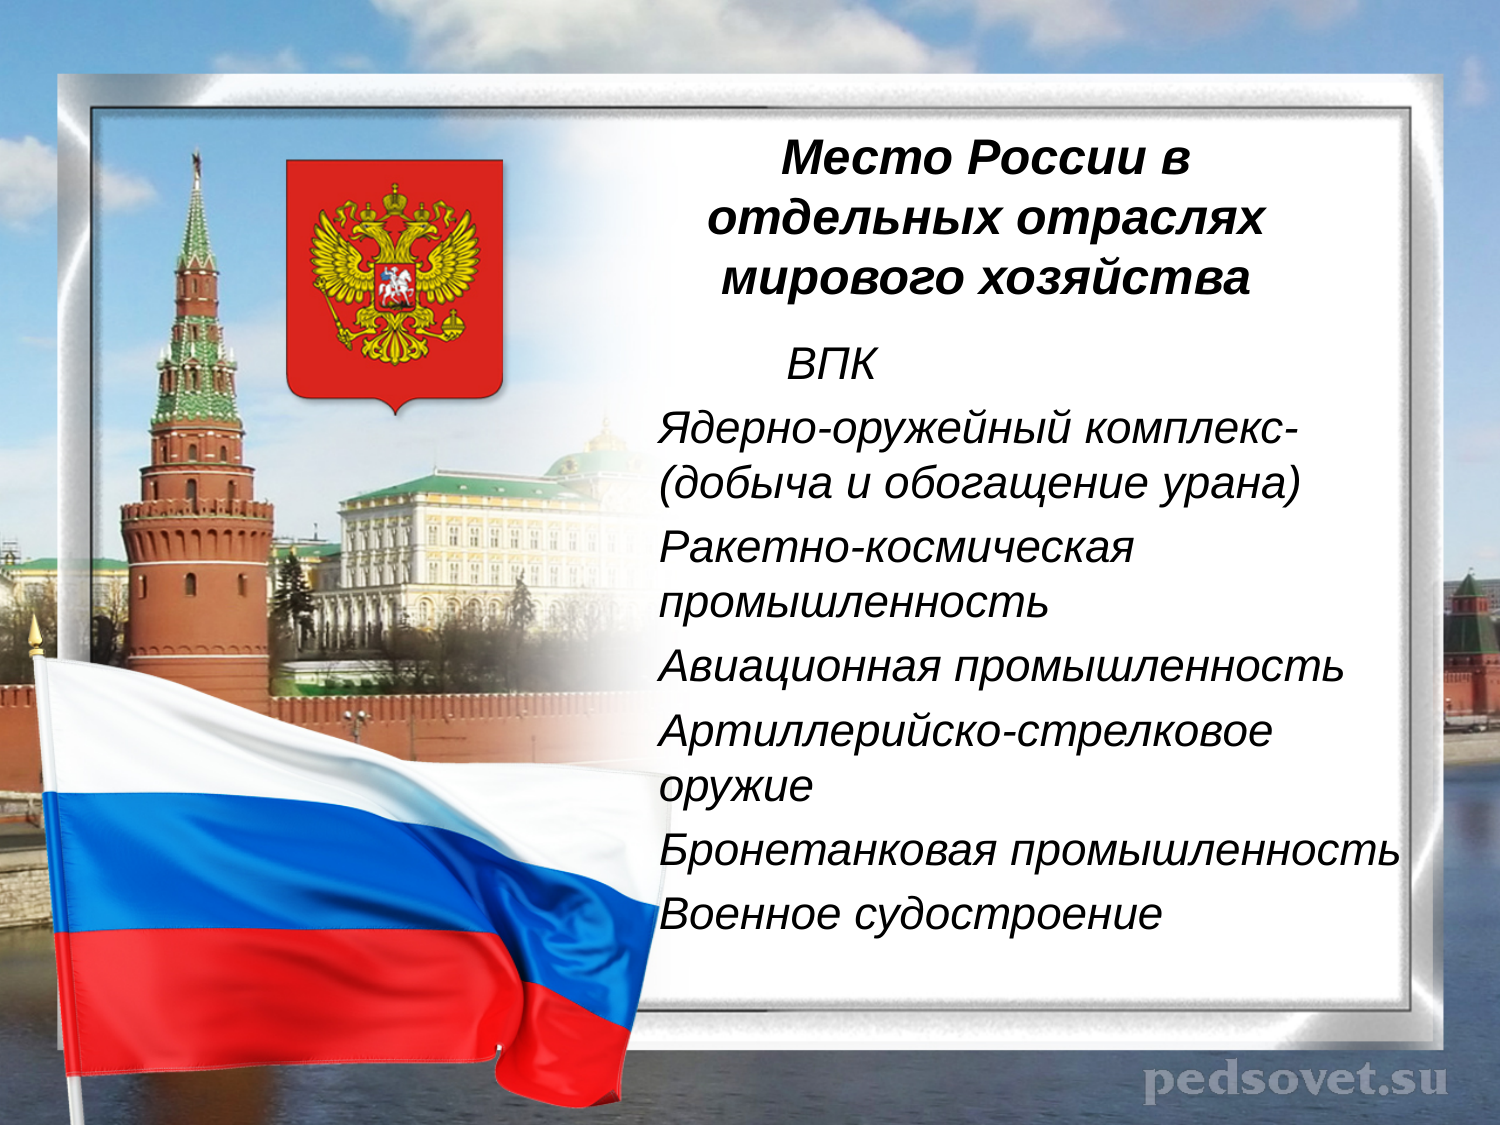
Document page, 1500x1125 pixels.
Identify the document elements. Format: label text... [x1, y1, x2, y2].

picture [0, 0, 1500, 1125]
title Место России в отдельных отраслях мирового хозяйства [620, 113, 1353, 362]
list ВПК Ядерно-оружейный комплекс-(добыча и обогащение урана) Ракетно-космическая промышленность Авиационная промышленность Артиллерийско-стрелковое оружие Бронетанковая промышленность Военное судостроение [643, 326, 1447, 988]
